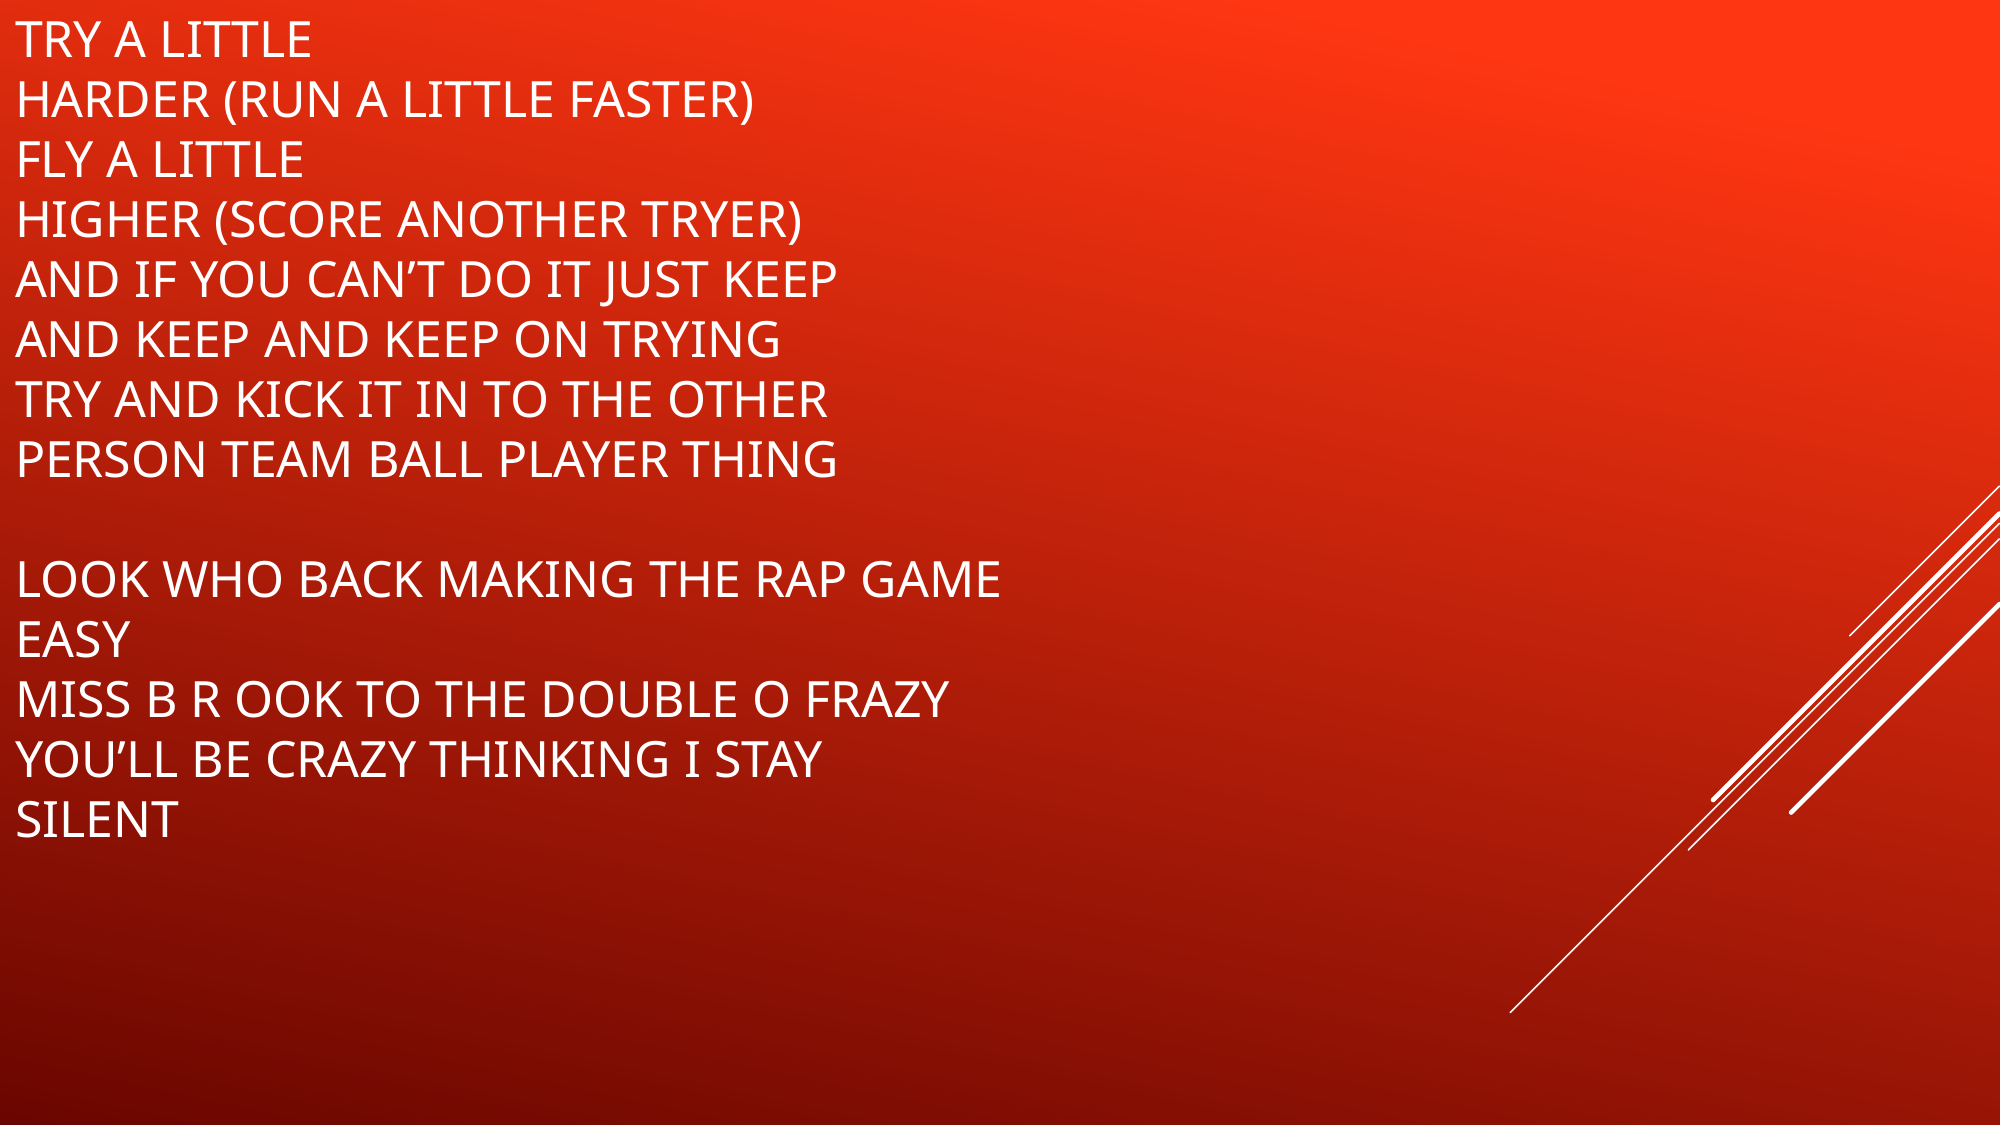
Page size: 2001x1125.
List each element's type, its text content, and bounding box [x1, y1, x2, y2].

title Try a little harder (Run a little faster) Fly a little higher (Score another tryer) and if you can’t do it just keep and keep and keep on trying Try and kick it in to the other person team ball player thing Look who back making the rap game easy Miss B r ook to the double O Frazy you’ll be crazy thinking i stay silent [0, 0, 2000, 1125]
